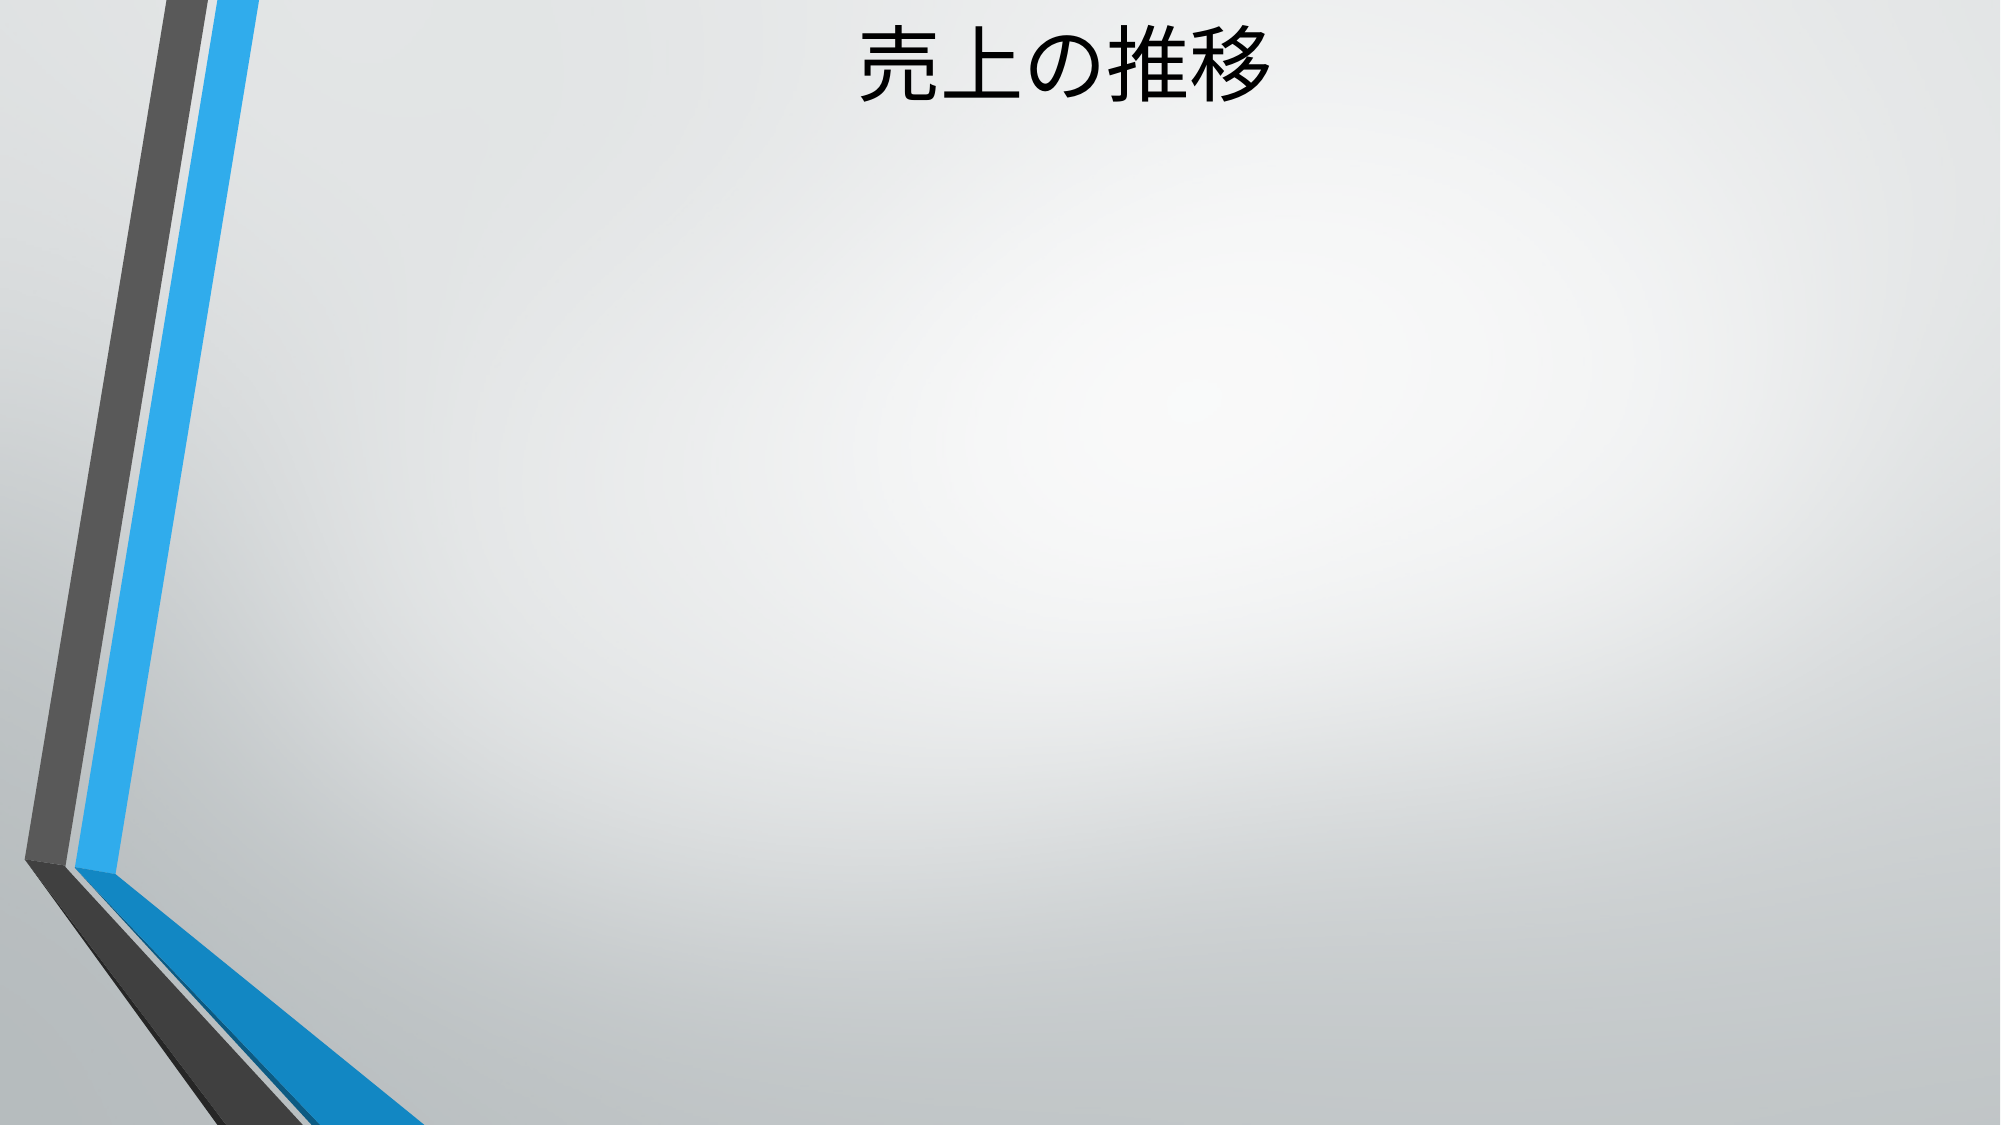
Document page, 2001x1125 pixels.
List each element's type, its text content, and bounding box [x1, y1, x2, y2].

title 売上の推移 [243, 0, 1887, 127]
